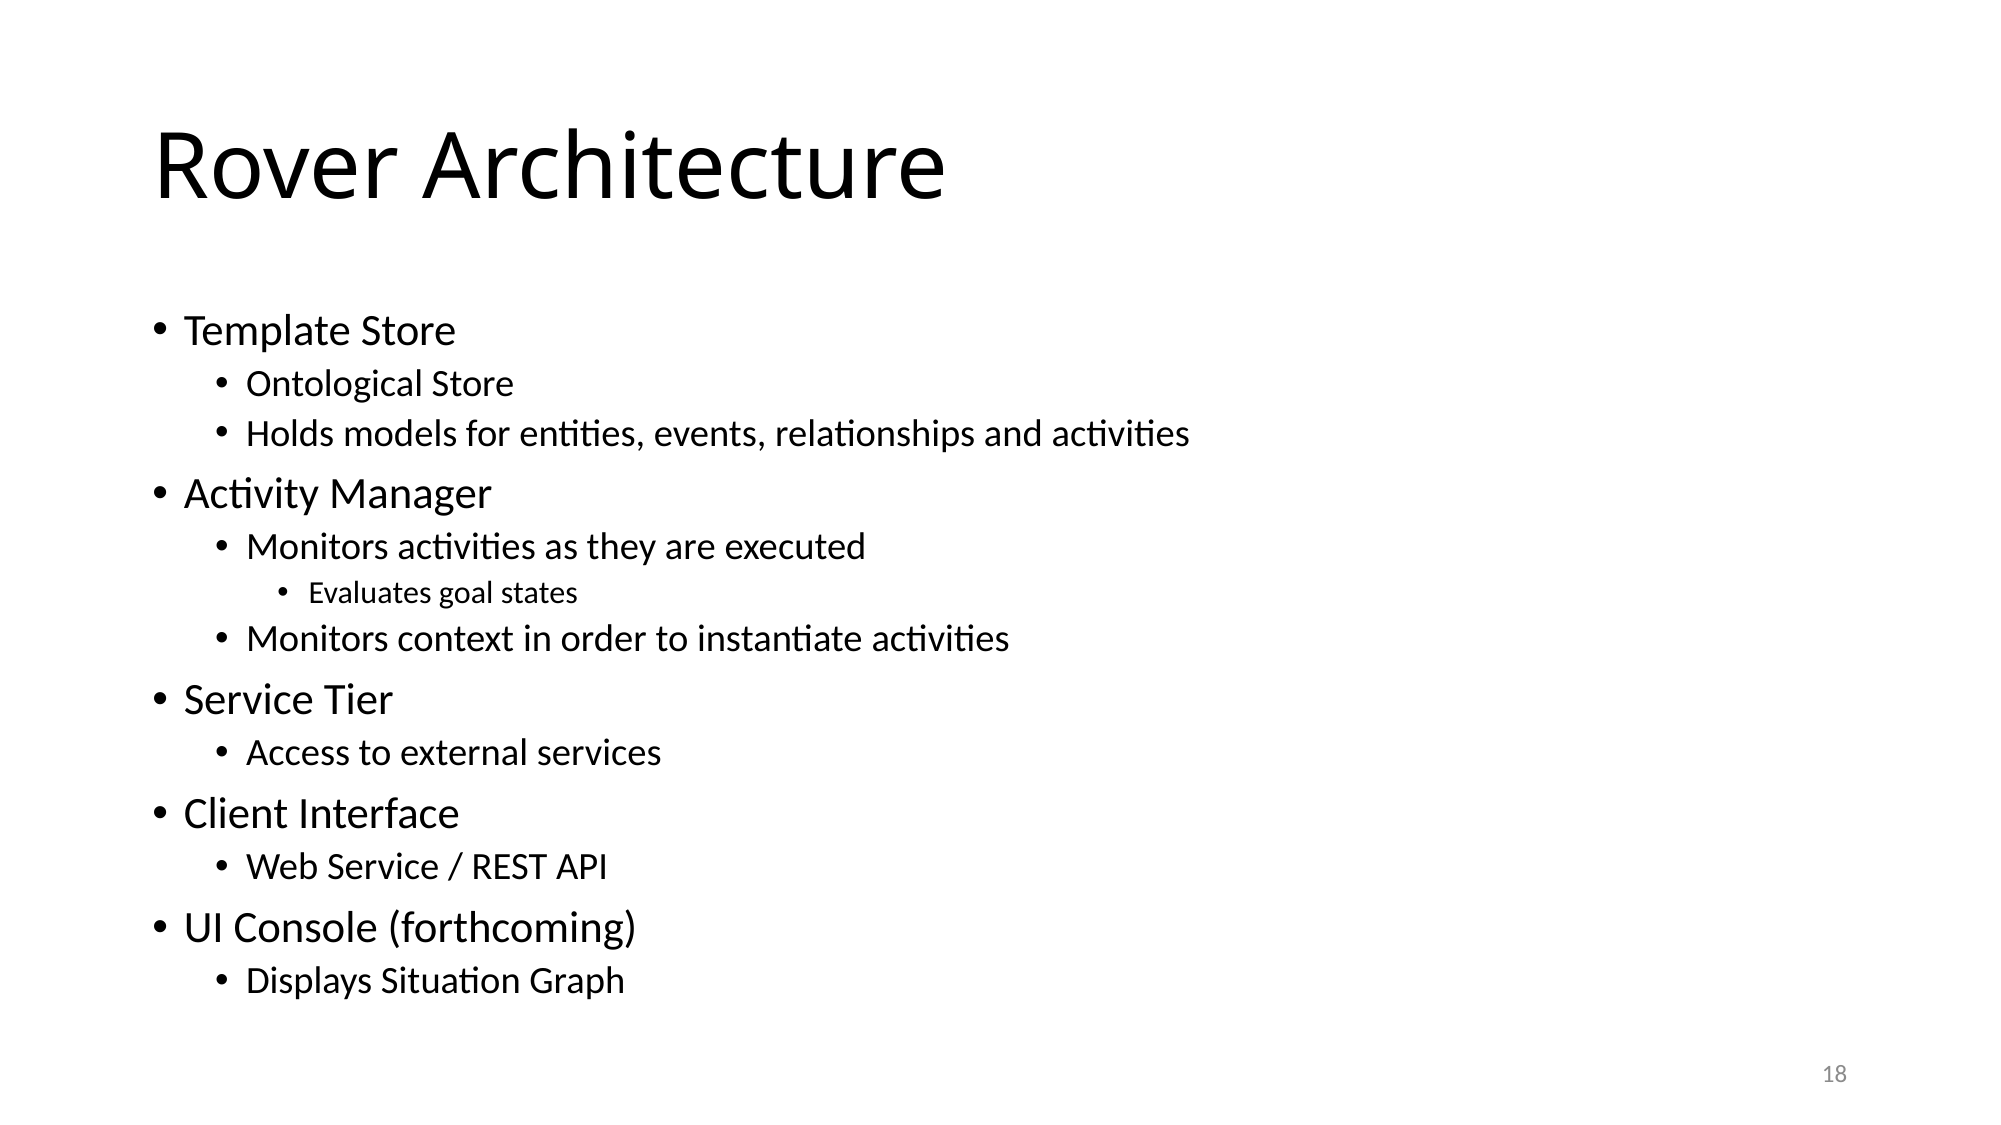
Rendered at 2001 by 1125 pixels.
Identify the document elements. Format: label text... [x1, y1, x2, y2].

title Rover Architecture [137, 59, 1863, 278]
slide_number 18 [1412, 1042, 1863, 1103]
list Template Store Ontological Store Holds models for entities, events, relationships and activities Activity Manager Monitors activities as they are executed Evaluates goal states Monitors context in order to instantiate activities Service Tier Access to external services Client Interface Web Service / REST API UI Console (forthcoming) Displays Situation Graph [137, 299, 1863, 1014]
